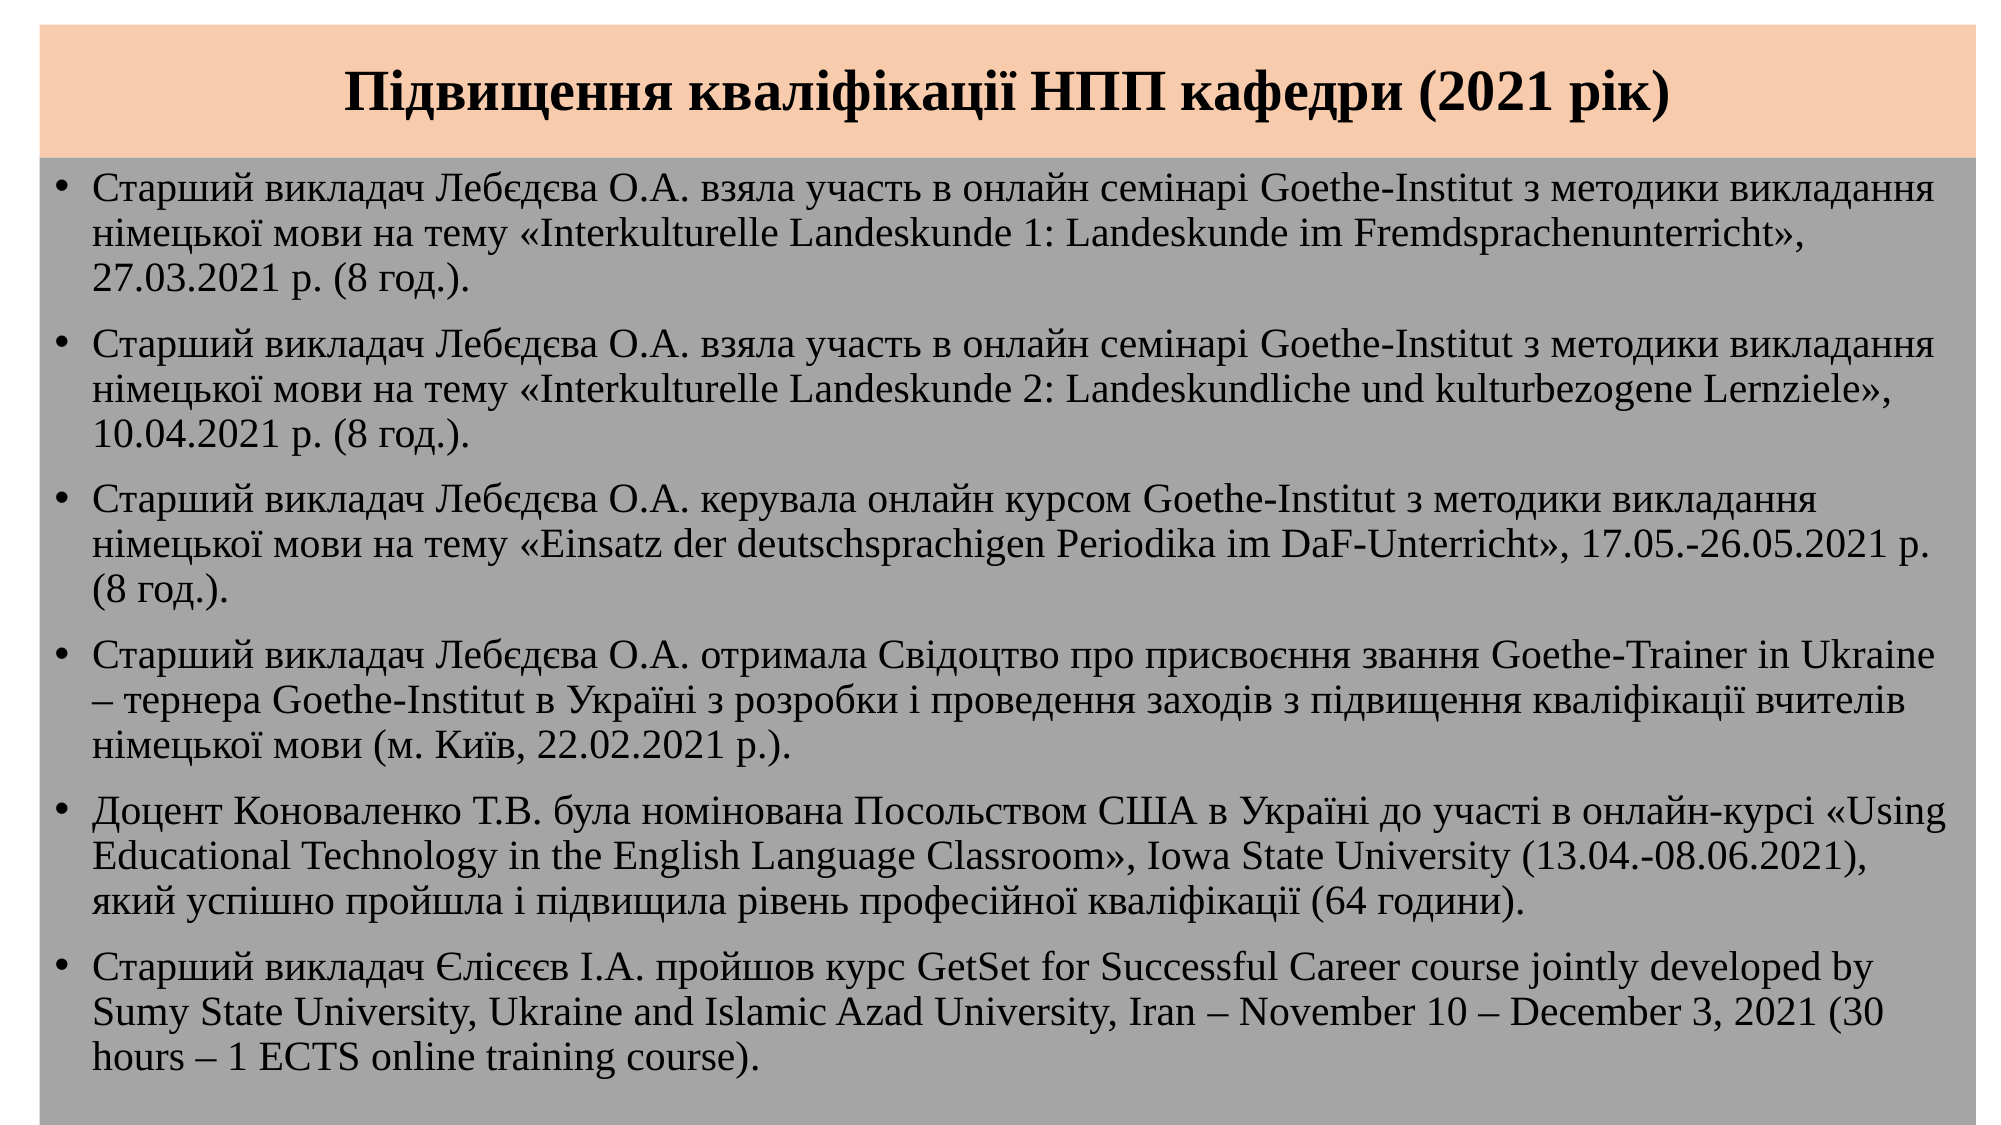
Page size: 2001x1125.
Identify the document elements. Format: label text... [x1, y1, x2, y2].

list Старший викладач Лебєдєва О.А. взяла участь в онлайн семінарі Goethe-Institut з методики викладання німецької мови на тему «Interkulturelle Landeskunde 1: Landeskunde im Fremdsprachenunterricht», 27.03.2021 р. (8 год.). Старший викладач Лебєдєва О.А. взяла участь в онлайн семінарі Goethe-Institut з методики викладання німецької мови на тему «Interkulturelle Landeskunde 2: Landeskundliche und kulturbezogene Lernziele», 10.04.2021 р. (8 год.). Старший викладач Лебєдєва О.А. керувала онлайн курсом Goethe-Institut з методики викладання німецької мови на тему «Einsatz der deutschsprachigen Periodika im DaF-Unterricht», 17.05.-26.05.2021 р. (8 год.). Старший викладач Лебєдєва О.А. отримала Свідоцтво про присвоєння звання Goethe-Trainer in Ukraine – тернера Goethe-Institut в Україні з розробки і проведення заходів з підвищення кваліфікації вчителів німецької мови (м. Київ, 22.02.2021 р.). Доцент Коноваленко Т.В. була номінована Посольством США в Україні до участі в онлайн-курсі «Using Educational Technology in the English Language Classroom», Iowa State University (13.04.-08.06.2021), який успішно пройшла і підвищила рівень професійної кваліфікації (64 години). Старший викладач Єлісєєв І.А. пройшов курс GetSet for Successful Career course jointly developed by Sumy State University, Ukraine and Islamic Azad University, Iran – November 10 – December 3, 2021 (30 hours – 1 ECTS online training course). [39, 157, 1976, 1125]
title Підвищення кваліфікації НПП кафедри (2021 рік) [39, 24, 1976, 157]
